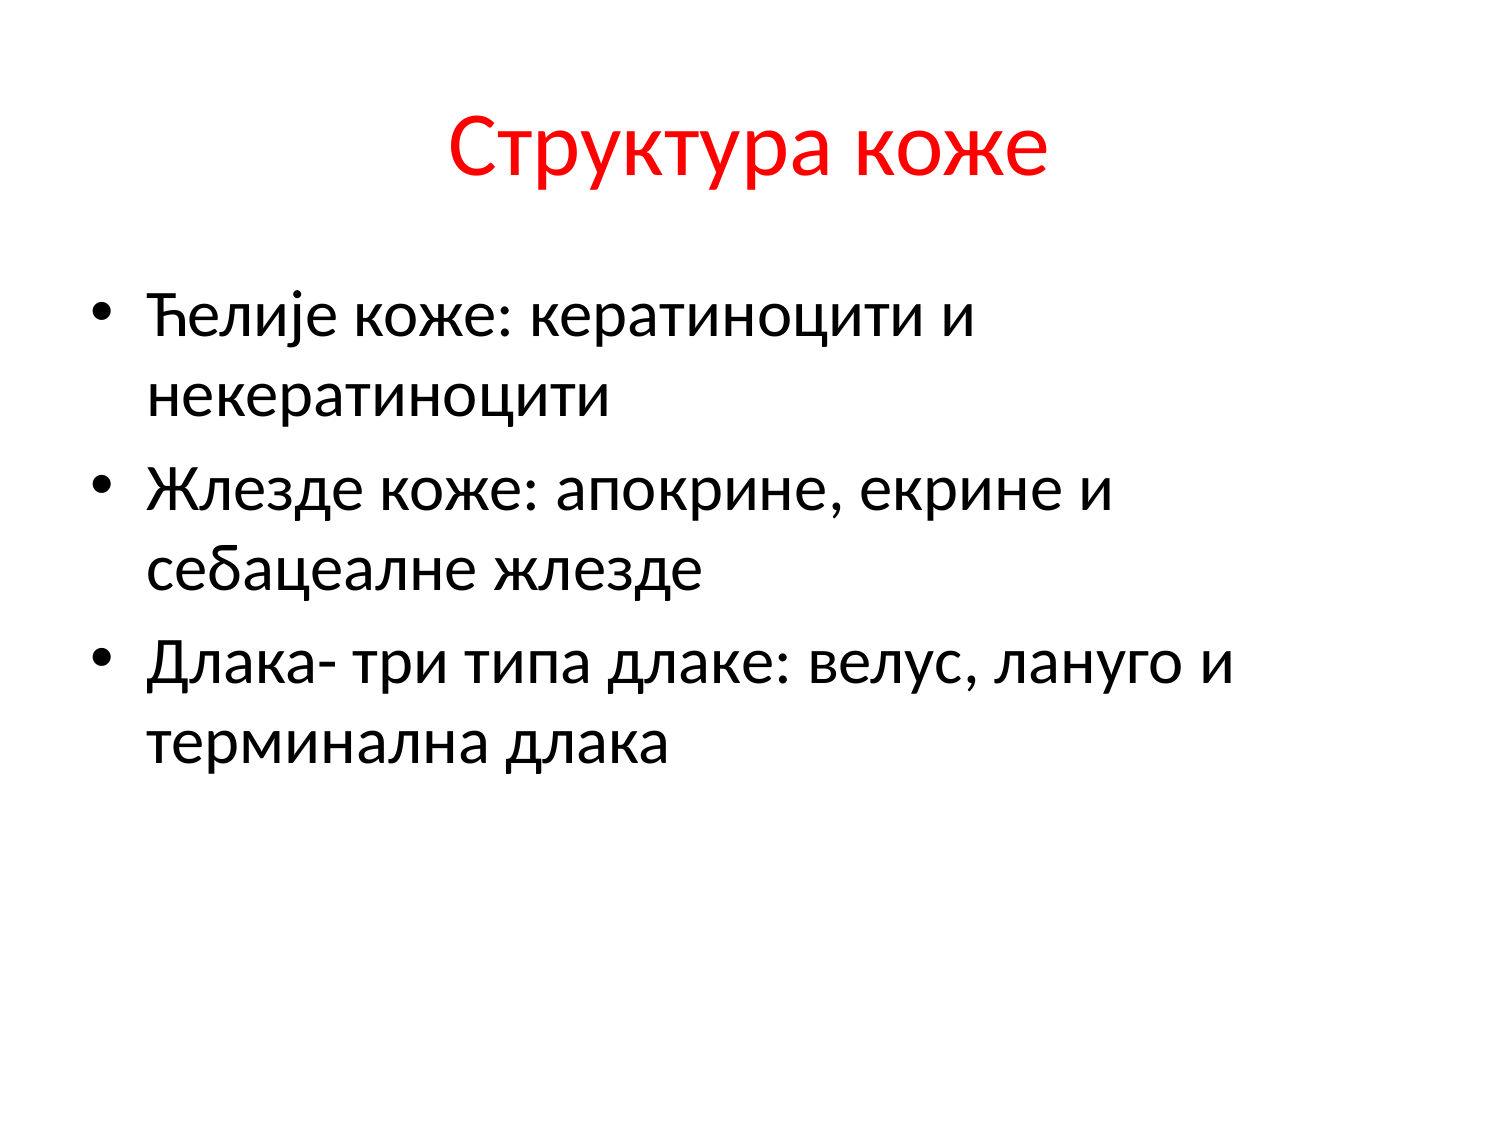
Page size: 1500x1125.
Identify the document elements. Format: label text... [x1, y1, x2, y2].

title Структура коже [75, 45, 1425, 233]
list Ћелије коже: кератиноцити и некератиноцити Жлезде коже: апокрине, екрине и себацеалне жлезде Длака- три типа длаке: велус, лануго и терминална длака [75, 262, 1425, 1005]
